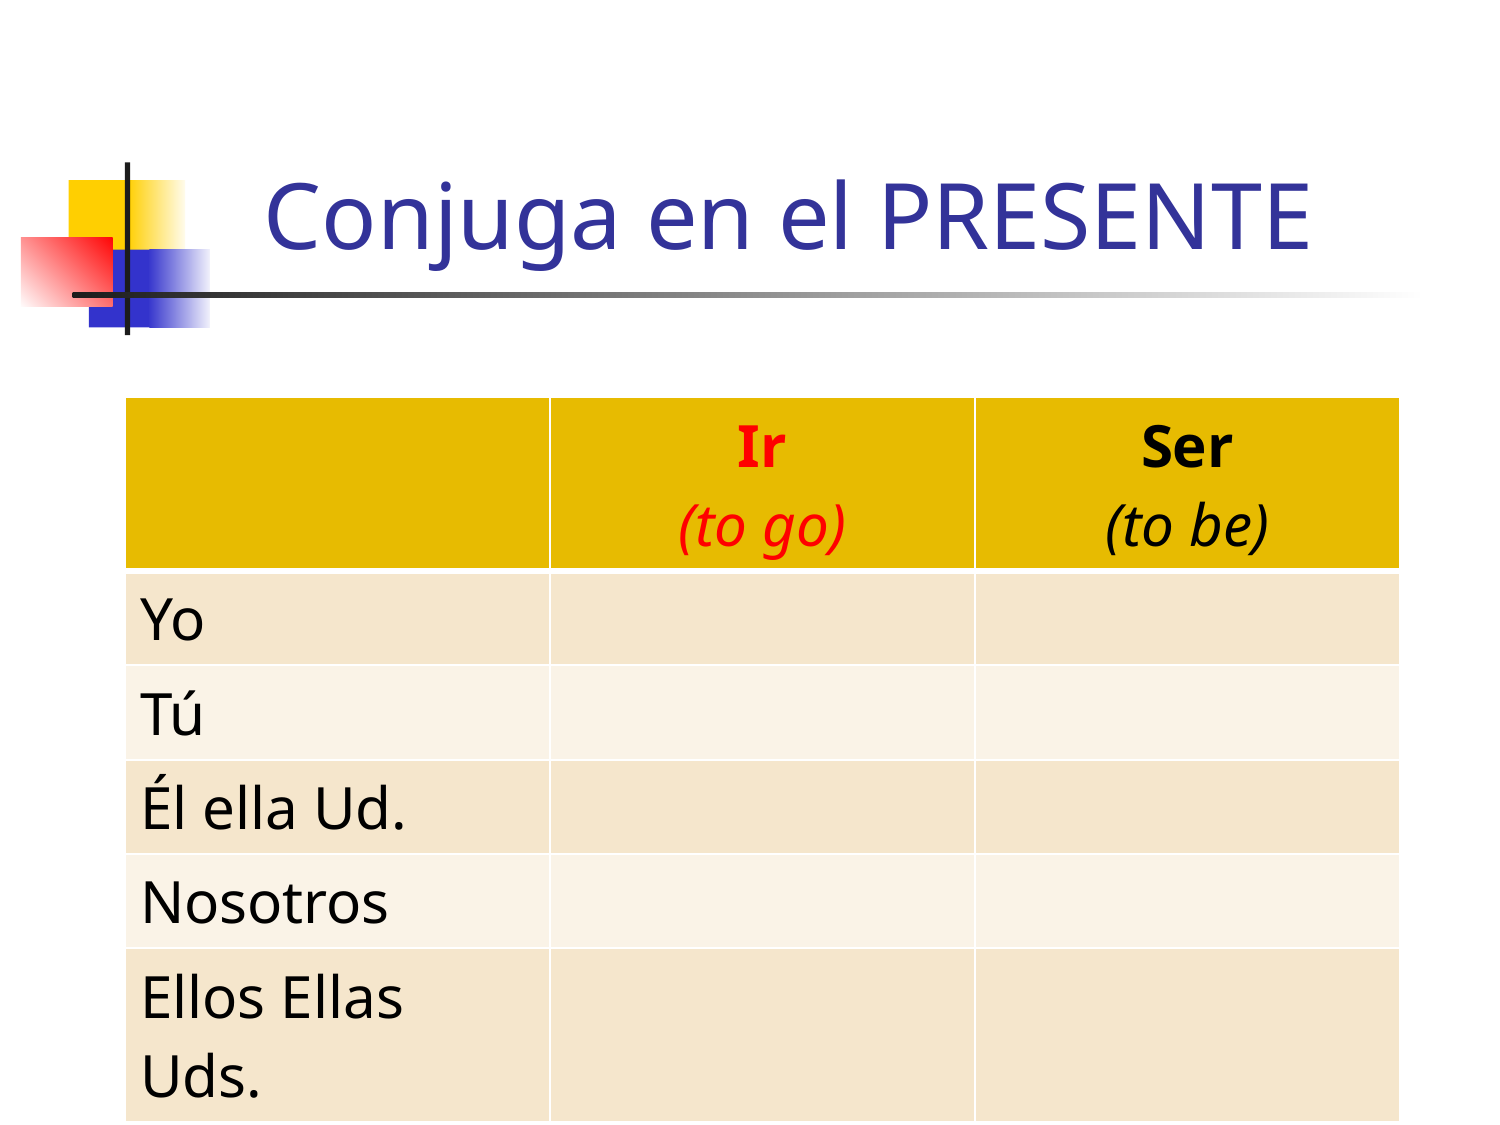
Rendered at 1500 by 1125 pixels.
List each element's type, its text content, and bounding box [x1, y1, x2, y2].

table_header Ir (to go) [551, 398, 974, 568]
table_header [126, 398, 549, 568]
table_cell [551, 666, 974, 759]
table_cell Yo [126, 574, 549, 664]
table_cell Ellos Ellas Uds. [126, 949, 549, 1121]
table_cell Nosotros [126, 855, 549, 947]
table_cell Tú [126, 666, 549, 759]
table_cell [976, 761, 1399, 853]
table_cell [551, 855, 974, 947]
title Conjuga en el PRESENTE [150, 35, 1429, 275]
table_cell [551, 949, 974, 1121]
table_header Ser (to be) [976, 398, 1399, 568]
table_cell [976, 949, 1399, 1121]
table_cell [976, 574, 1399, 664]
table_cell [976, 666, 1399, 759]
table_cell [551, 761, 974, 853]
table_cell [976, 855, 1399, 947]
table_cell Él ella Ud. [126, 761, 549, 853]
table_cell [551, 574, 974, 664]
